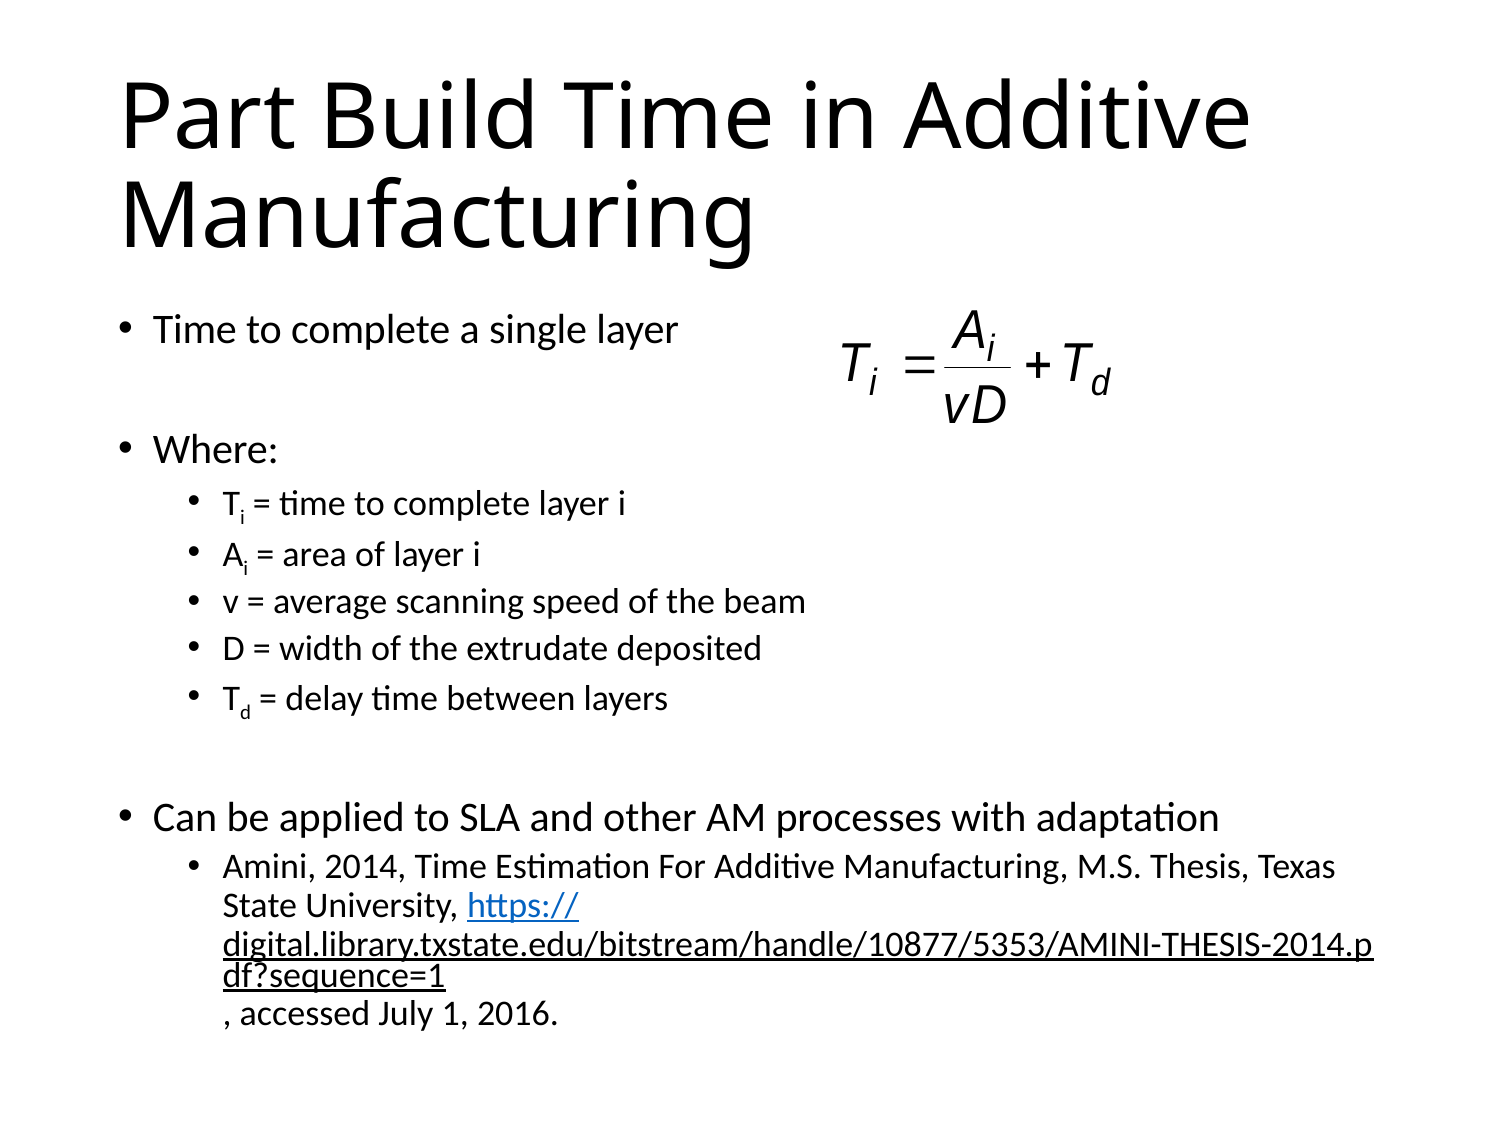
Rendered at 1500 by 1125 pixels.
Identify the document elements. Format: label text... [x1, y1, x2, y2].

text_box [840, 299, 1118, 427]
list Time to complete a single layer Where: Ti = time to complete layer i Ai = area of layer i v = average scanning speed of the beam D = width of the extrudate deposited Td = delay time between layers Can be applied to SLA and other AM processes with adaptation Amini, 2014, Time Estimation For Additive Manufacturing, M.S. Thesis, Texas State University, https://digital.library.txstate.edu/bitstream/handle/10877/5353/AMINI-THESIS-2014.pdf?sequence=1, accessed July 1, 2016. [103, 299, 1397, 1014]
title Part Build Time in Additive Manufacturing [103, 59, 1397, 278]
